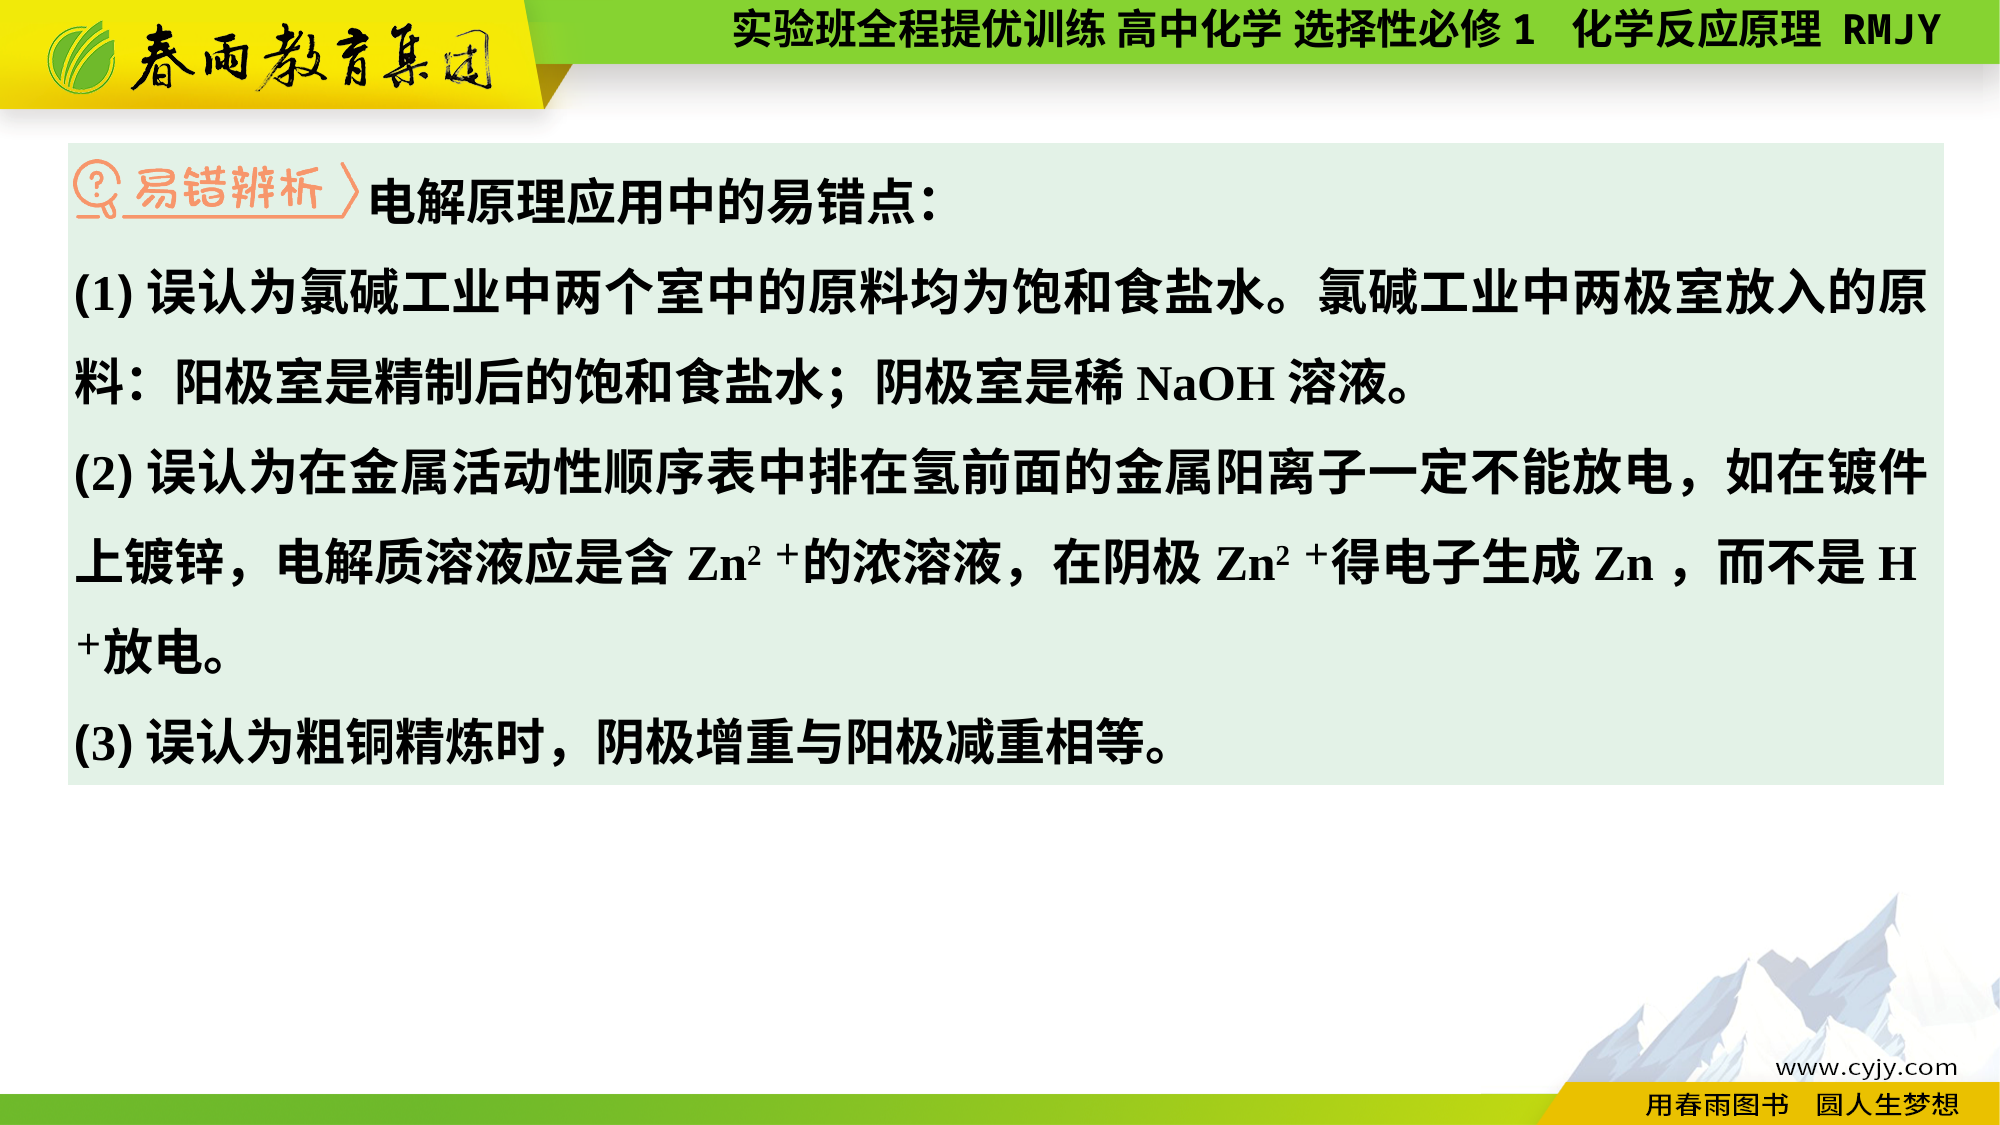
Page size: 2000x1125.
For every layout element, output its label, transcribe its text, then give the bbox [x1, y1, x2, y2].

list 电解原理应用中的易错点： (1)误认为氯碱工业中两个室中的原料均为饱和食盐水。氯碱工业中两极室放入的原料：阳极室是精制后的饱和食盐水；阴极室是稀NaOH溶液。 (2)误认为在金属活动性顺序表中排在氢前面的金属阳离子一定不能放电，如在镀件上镀锌，电解质溶液应是含Zn2＋的浓溶液，在阴极Zn2＋得电子生成Zn，而不是H＋放电。 (3)误认为粗铜精炼时，阴极增重与阳极减重相等。 [59, 132, 1944, 785]
picture [0, 0, 2000, 1125]
